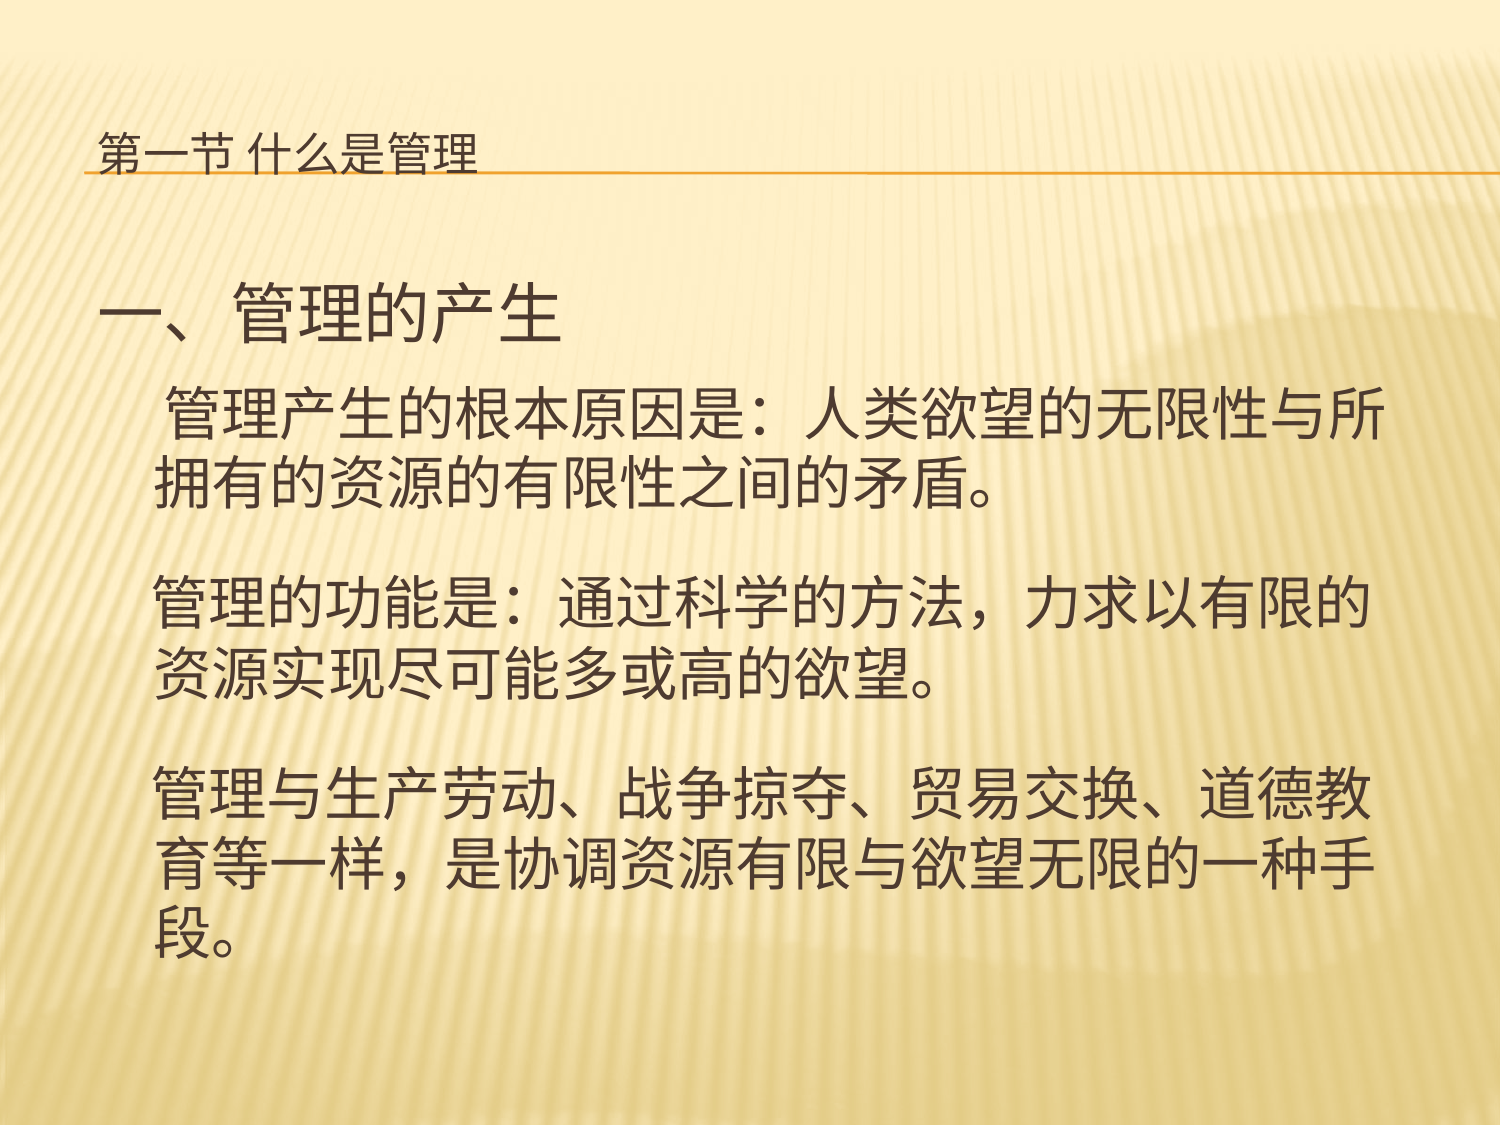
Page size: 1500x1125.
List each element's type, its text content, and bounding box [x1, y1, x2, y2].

list 一、管理的产生 管理产生的根本原因是：人类欲望的无限性与所拥有的资源的有限性之间的矛盾。 管理的功能是：通过科学的方法，力求以有限的资源实现尽可能多或高的欲望。 管理与生产劳动、战争掠夺、贸易交换、道德教育等一样，是协调资源有限与欲望无限的一种手段。 [81, 264, 1433, 1060]
title 第一节 什么是管理 [82, 117, 1432, 245]
